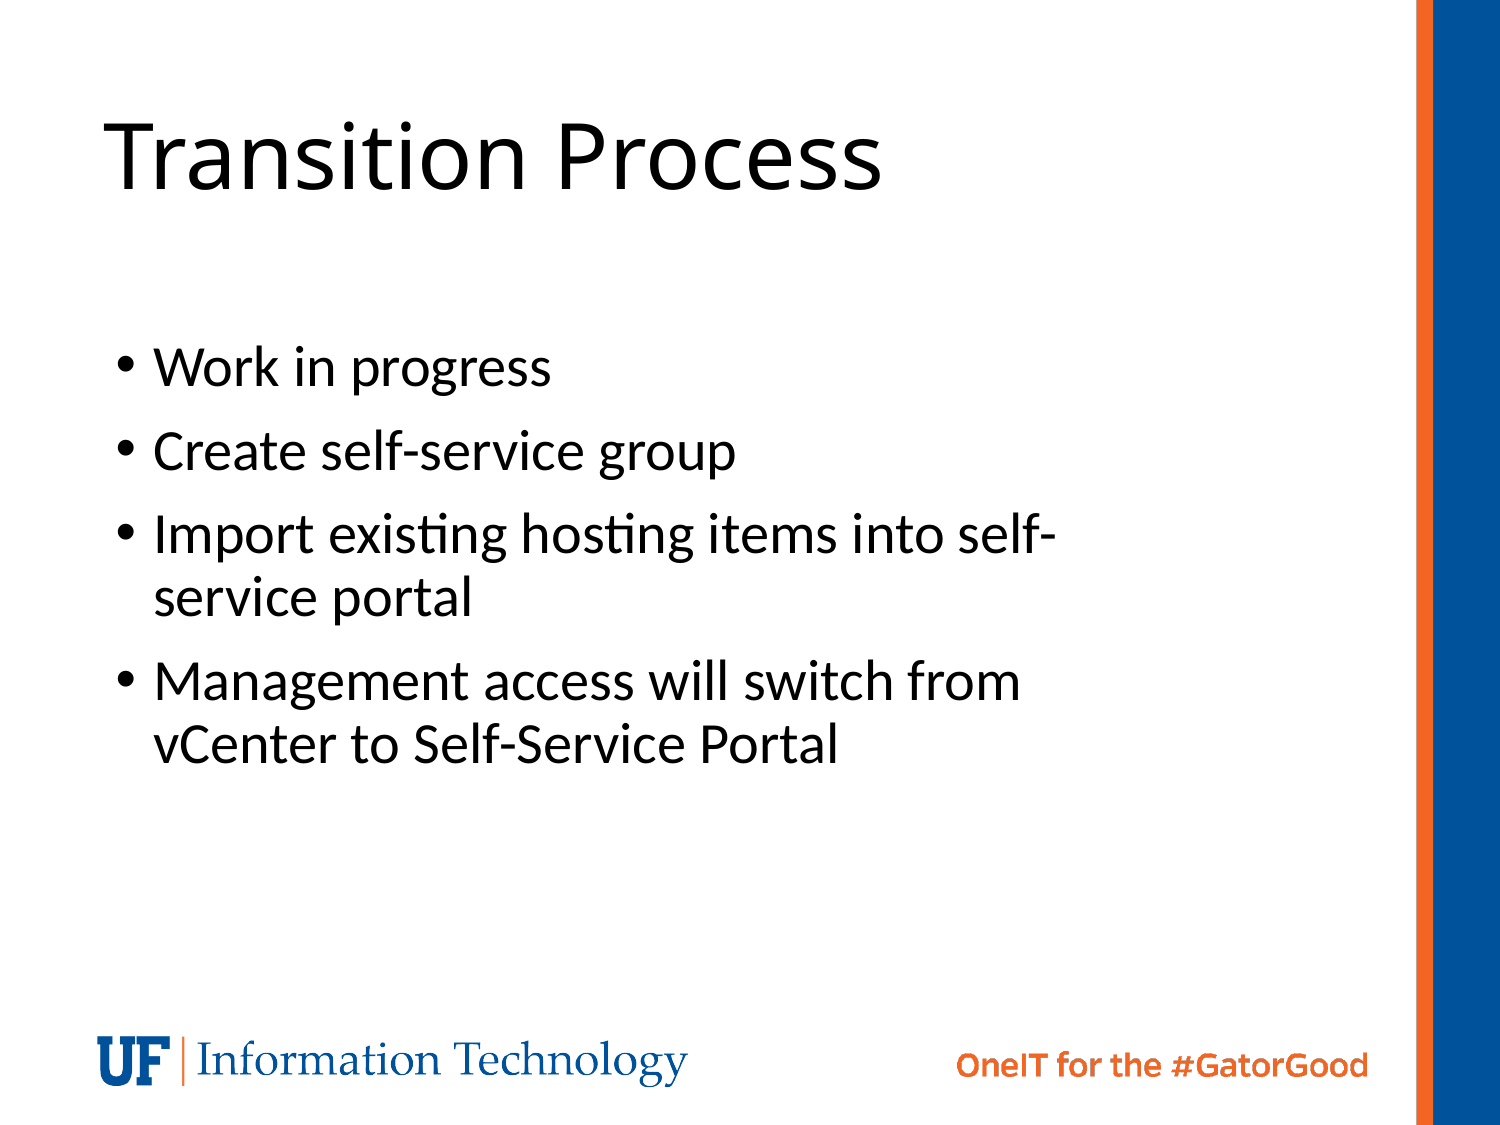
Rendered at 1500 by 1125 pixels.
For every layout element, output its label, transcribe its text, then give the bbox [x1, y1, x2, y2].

title Transition Process [88, 103, 1214, 291]
list Work in progress Create self-service group Import existing hosting items into self-service portal Management access will switch from vCenter to Self-Service Portal [100, 328, 1214, 1004]
picture [97, 1034, 689, 1088]
picture [957, 1051, 1367, 1077]
